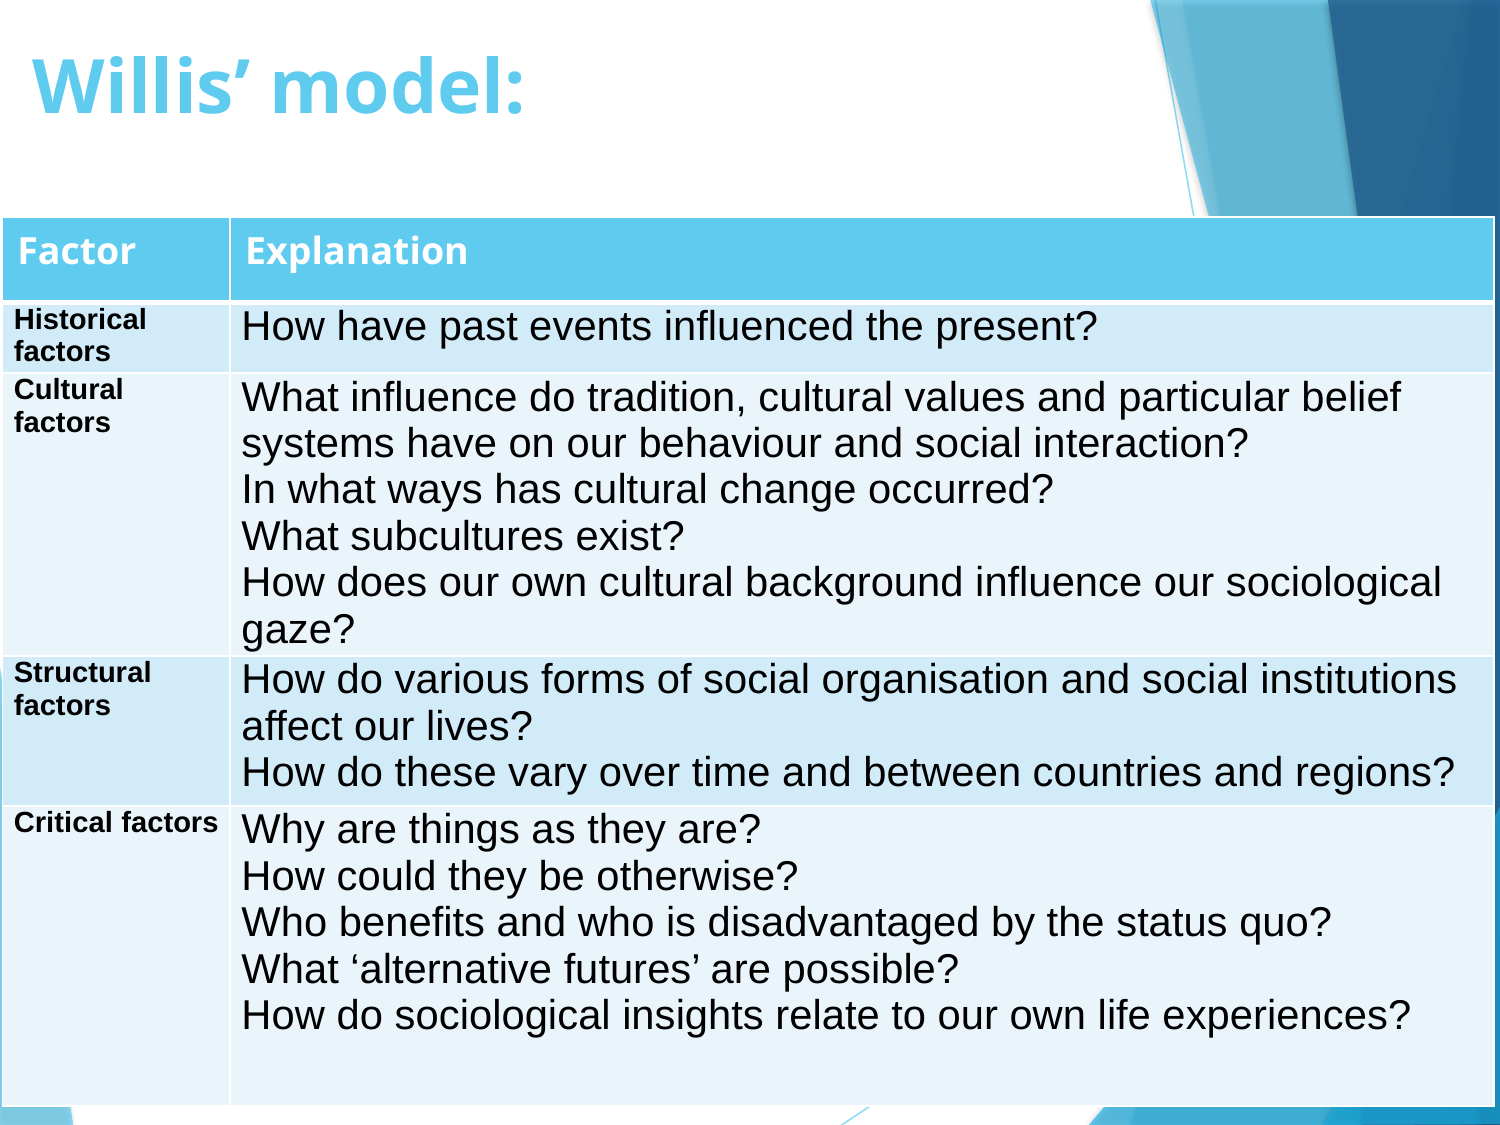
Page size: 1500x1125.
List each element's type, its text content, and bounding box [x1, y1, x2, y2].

table_cell What influence do tradition, cultural values and particular belief systems have on our behaviour and social interaction? In what ways has cultural change occurred? What subcultures exist? How does our own cultural background influence our sociological gaze? [231, 374, 1493, 655]
title Willis’ model: [17, 30, 1353, 185]
table_cell Why are things as they are? How could they be otherwise? Who benefits and who is disadvantaged by the status quo? What ‘alternative futures’ are possible? How do sociological insights relate to our own life experiences? [231, 807, 1493, 1105]
table_header Factor [3, 218, 229, 300]
table_cell Structural factors [3, 657, 229, 805]
table_cell Historical factors [3, 305, 229, 372]
table_cell Cultural factors [3, 374, 229, 655]
table_cell Critical factors [3, 807, 229, 1105]
table_cell How have past events influenced the present? [231, 305, 1493, 372]
table_cell How do various forms of social organisation and social institutions affect our lives? How do these vary over time and between countries and regions? [231, 657, 1493, 805]
table_header Explanation [231, 218, 1493, 300]
